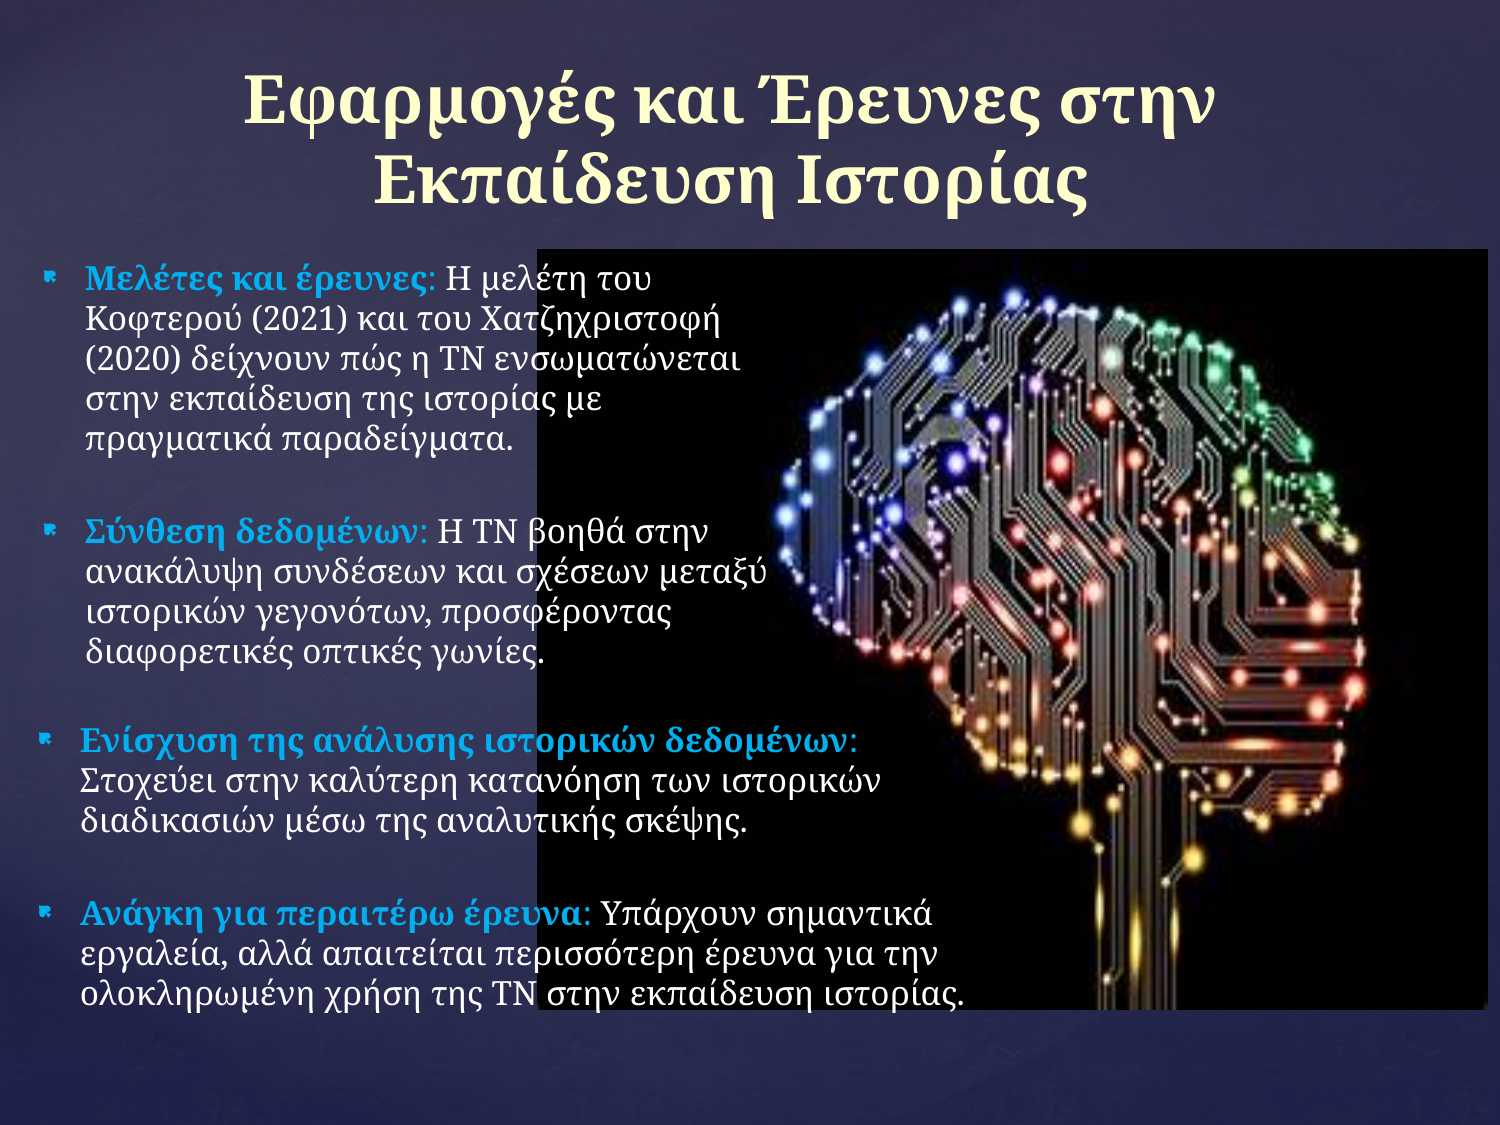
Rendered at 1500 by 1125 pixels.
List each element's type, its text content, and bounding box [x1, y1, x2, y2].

text_box Μελέτες και έρευνες: Η μελέτη του Κοφτερού (2021) και του Χατζηχριστοφή (2020) δείχνουν πώς η ΤΝ ενσωματώνεται στην εκπαίδευση της ιστορίας με πραγματικά παραδείγματα. Σύνθεση δεδομένων: Η ΤΝ βοηθά στην ανακάλυψη συνδέσεων και σχέσεων μεταξύ ιστορικών γεγονότων, προσφέροντας διαφορετικές οπτικές γωνίες. [24, 249, 531, 711]
picture [536, 249, 1489, 1011]
text_box Εφαρμογές και Έρευνες στην Εκπαίδευση Ιστορίας [112, 49, 1350, 225]
text_box Ενίσχυση της ανάλυσης ιστορικών δεδομένων: Στοχεύει στην καλύτερη κατανόηση των ιστορικών διαδικασιών μέσω της αναλυτικής σκέψης. Ανάγκη για περαιτέρω έρευνα: Υπάρχουν σημαντικά εργαλεία, αλλά απαιτείται περισσότερη έρευνα για την ολοκληρωμένη χρήση της ΤΝ στην εκπαίδευση ιστορίας. [20, 711, 988, 1125]
picture [543, 738, 547, 749]
